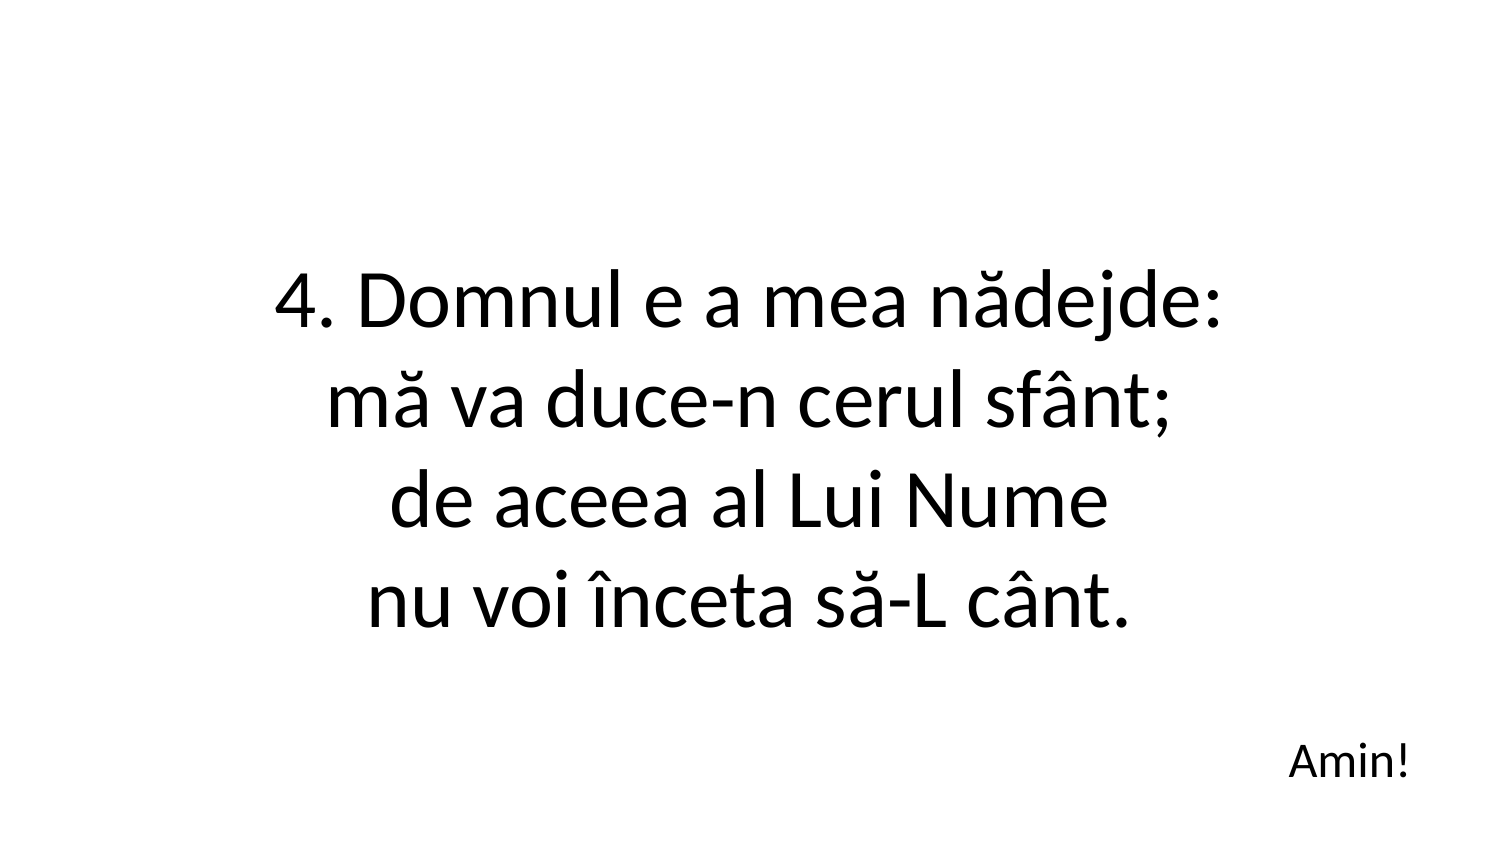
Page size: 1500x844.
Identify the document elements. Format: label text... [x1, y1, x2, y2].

text_box Amin! [1273, 674, 1427, 795]
text_box 4. Domnul e a mea nădejde: mă va duce-n cerul sfânt; de aceea al Lui Nume nu voi înceta să-L cânt. [259, 192, 1241, 652]
